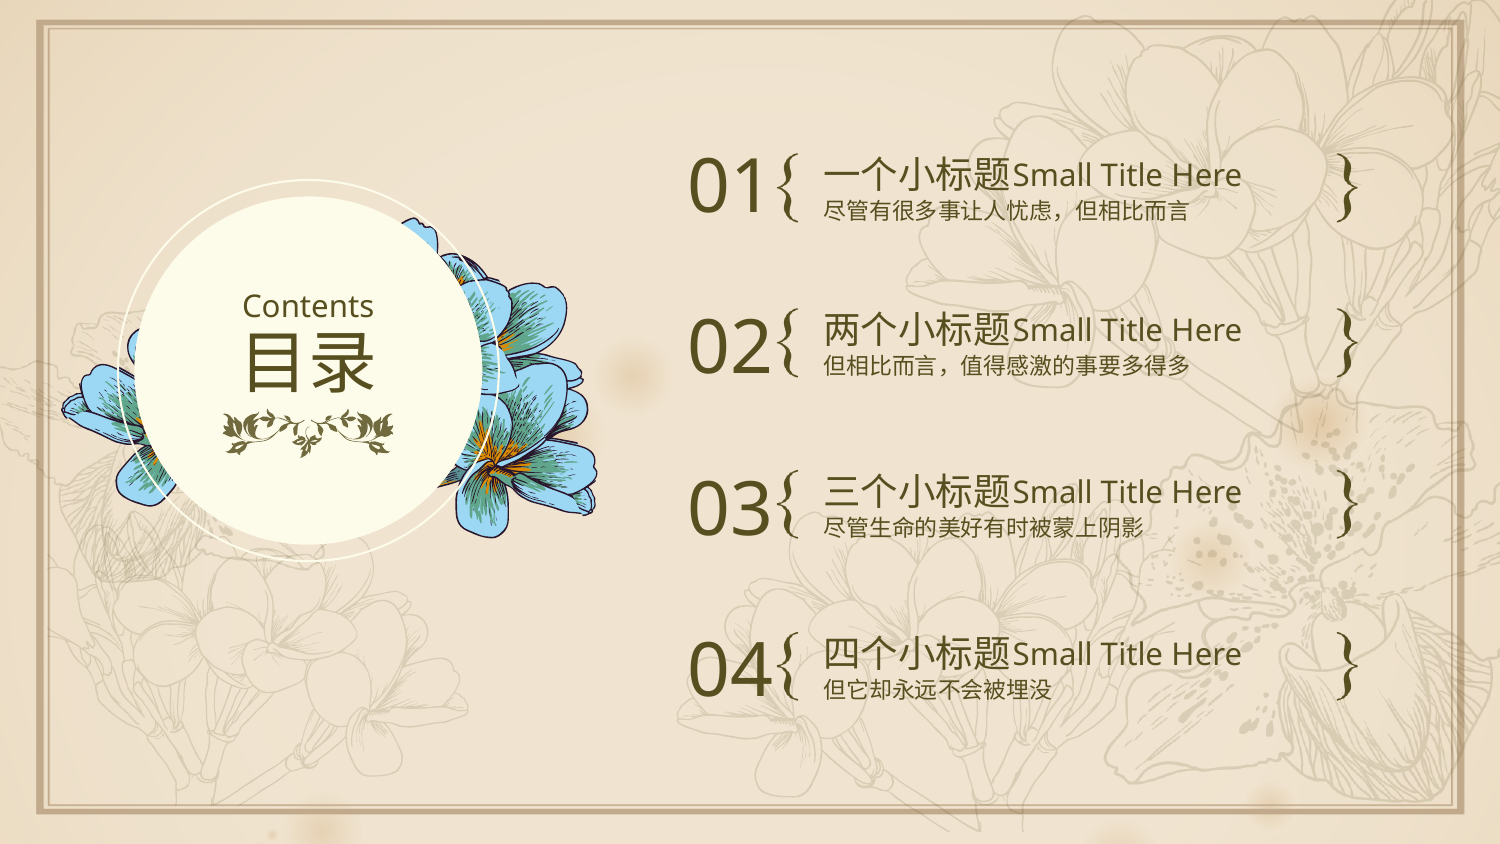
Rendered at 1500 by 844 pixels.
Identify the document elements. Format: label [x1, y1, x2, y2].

text_box [677, 110, 1413, 265]
text_box [677, 265, 1413, 424]
text_box [677, 589, 1413, 748]
text_box [70, 179, 596, 578]
picture [0, 0, 1500, 844]
text_box [677, 427, 1413, 586]
